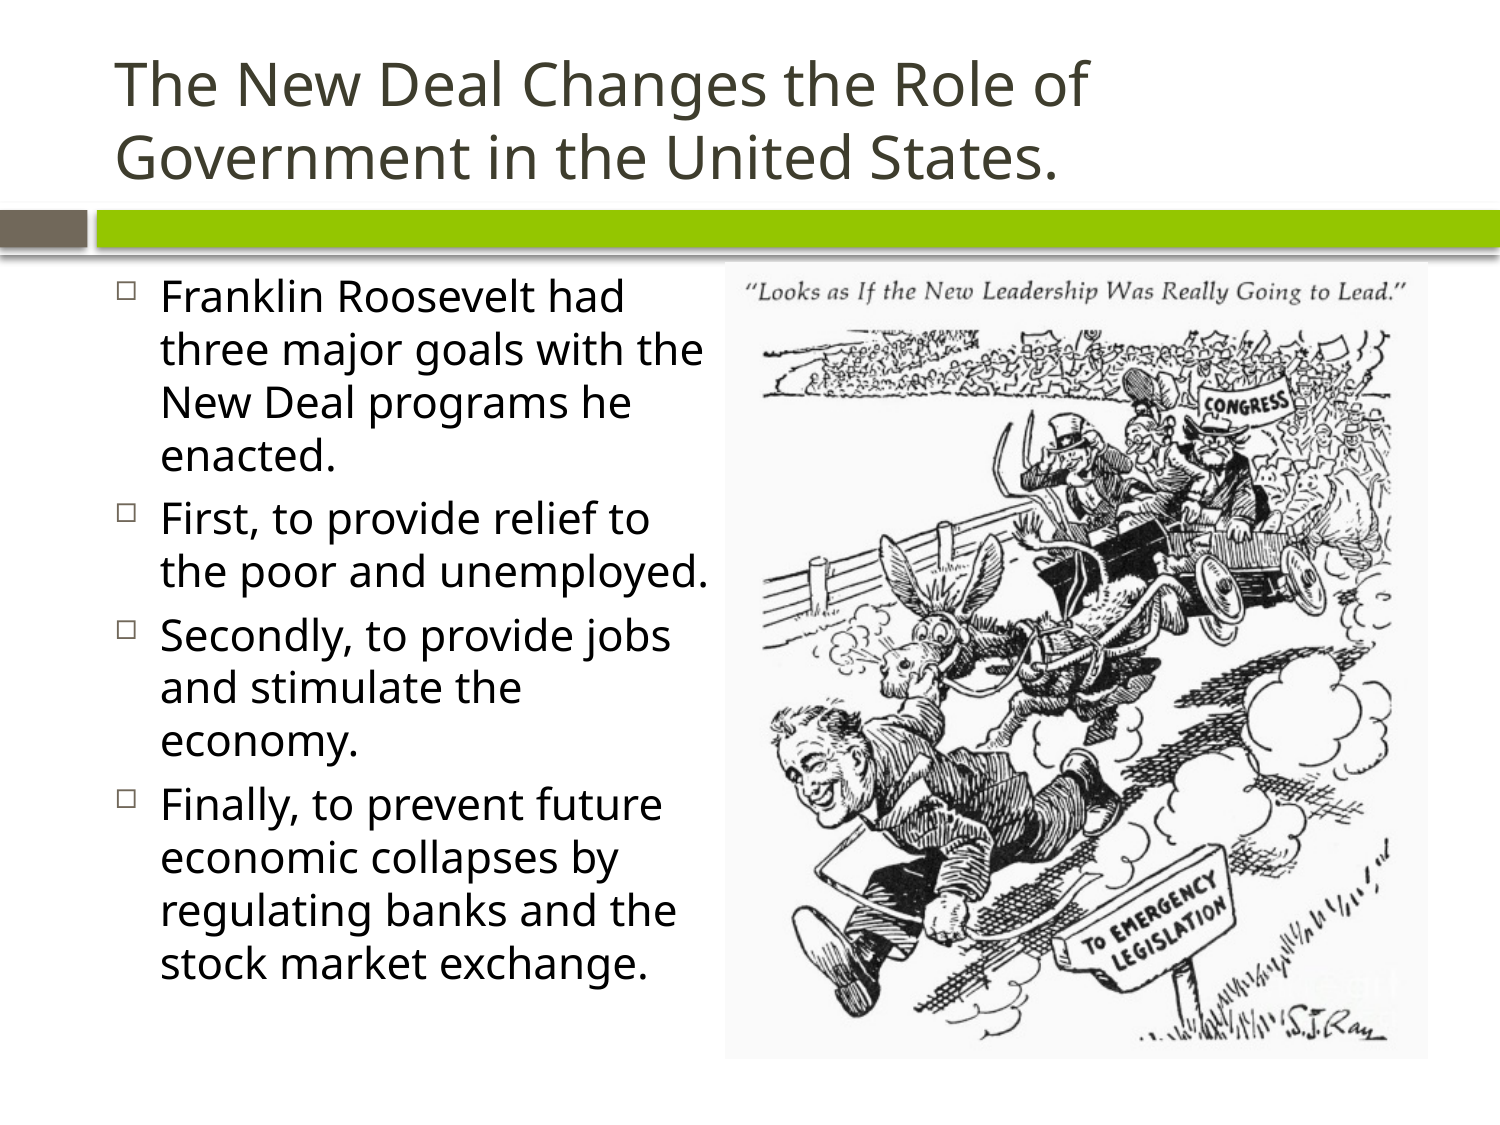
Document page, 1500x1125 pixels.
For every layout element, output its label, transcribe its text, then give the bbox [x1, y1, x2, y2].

title The New Deal Changes the Role of Government in the United States. [99, 37, 1438, 200]
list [724, 262, 1428, 1060]
list Franklin Roosevelt had three major goals with the New Deal programs he enacted. First, to provide relief to the poor and unemployed. Secondly, to provide jobs and stimulate the economy. Finally, to prevent future economic collapses by regulating banks and the stock market exchange. [99, 260, 738, 1011]
